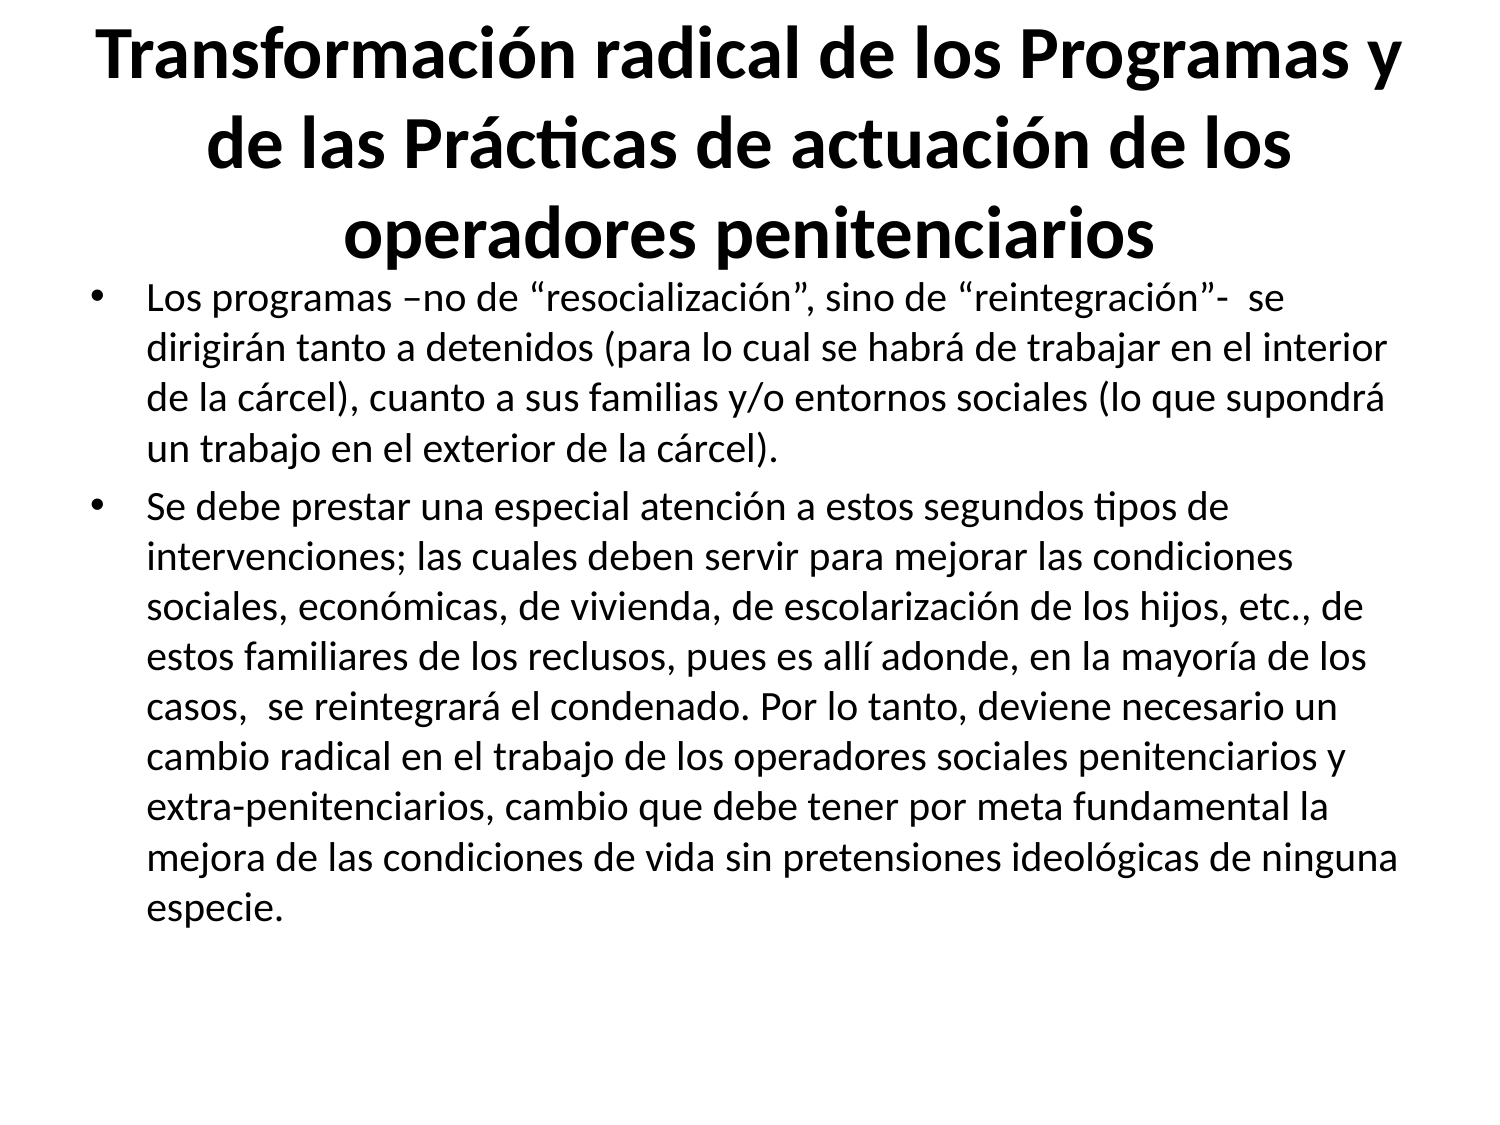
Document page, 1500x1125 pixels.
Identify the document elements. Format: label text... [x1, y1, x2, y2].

title Transformación radical de los Programas y de las Prácticas de actuación de los operadores penitenciarios [75, 45, 1425, 233]
list Los programas –no de “resocialización”, sino de “reintegración”- se dirigirán tanto a detenidos (para lo cual se habrá de trabajar en el interior de la cárcel), cuanto a sus familias y/o entornos sociales (lo que supondrá un trabajo en el exterior de la cárcel). Se debe prestar una especial atención a estos segundos tipos de intervenciones; las cuales deben servir para mejorar las condiciones sociales, económicas, de vivienda, de escolarización de los hijos, etc., de estos familiares de los reclusos, pues es allí adonde, en la mayoría de los casos, se reintegrará el condenado. Por lo tanto, deviene necesario un cambio radical en el trabajo de los operadores sociales penitenciarios y extra-penitenciarios, cambio que debe tener por meta fundamental la mejora de las condiciones de vida sin pretensiones ideológicas de ninguna especie. [75, 262, 1425, 1005]
